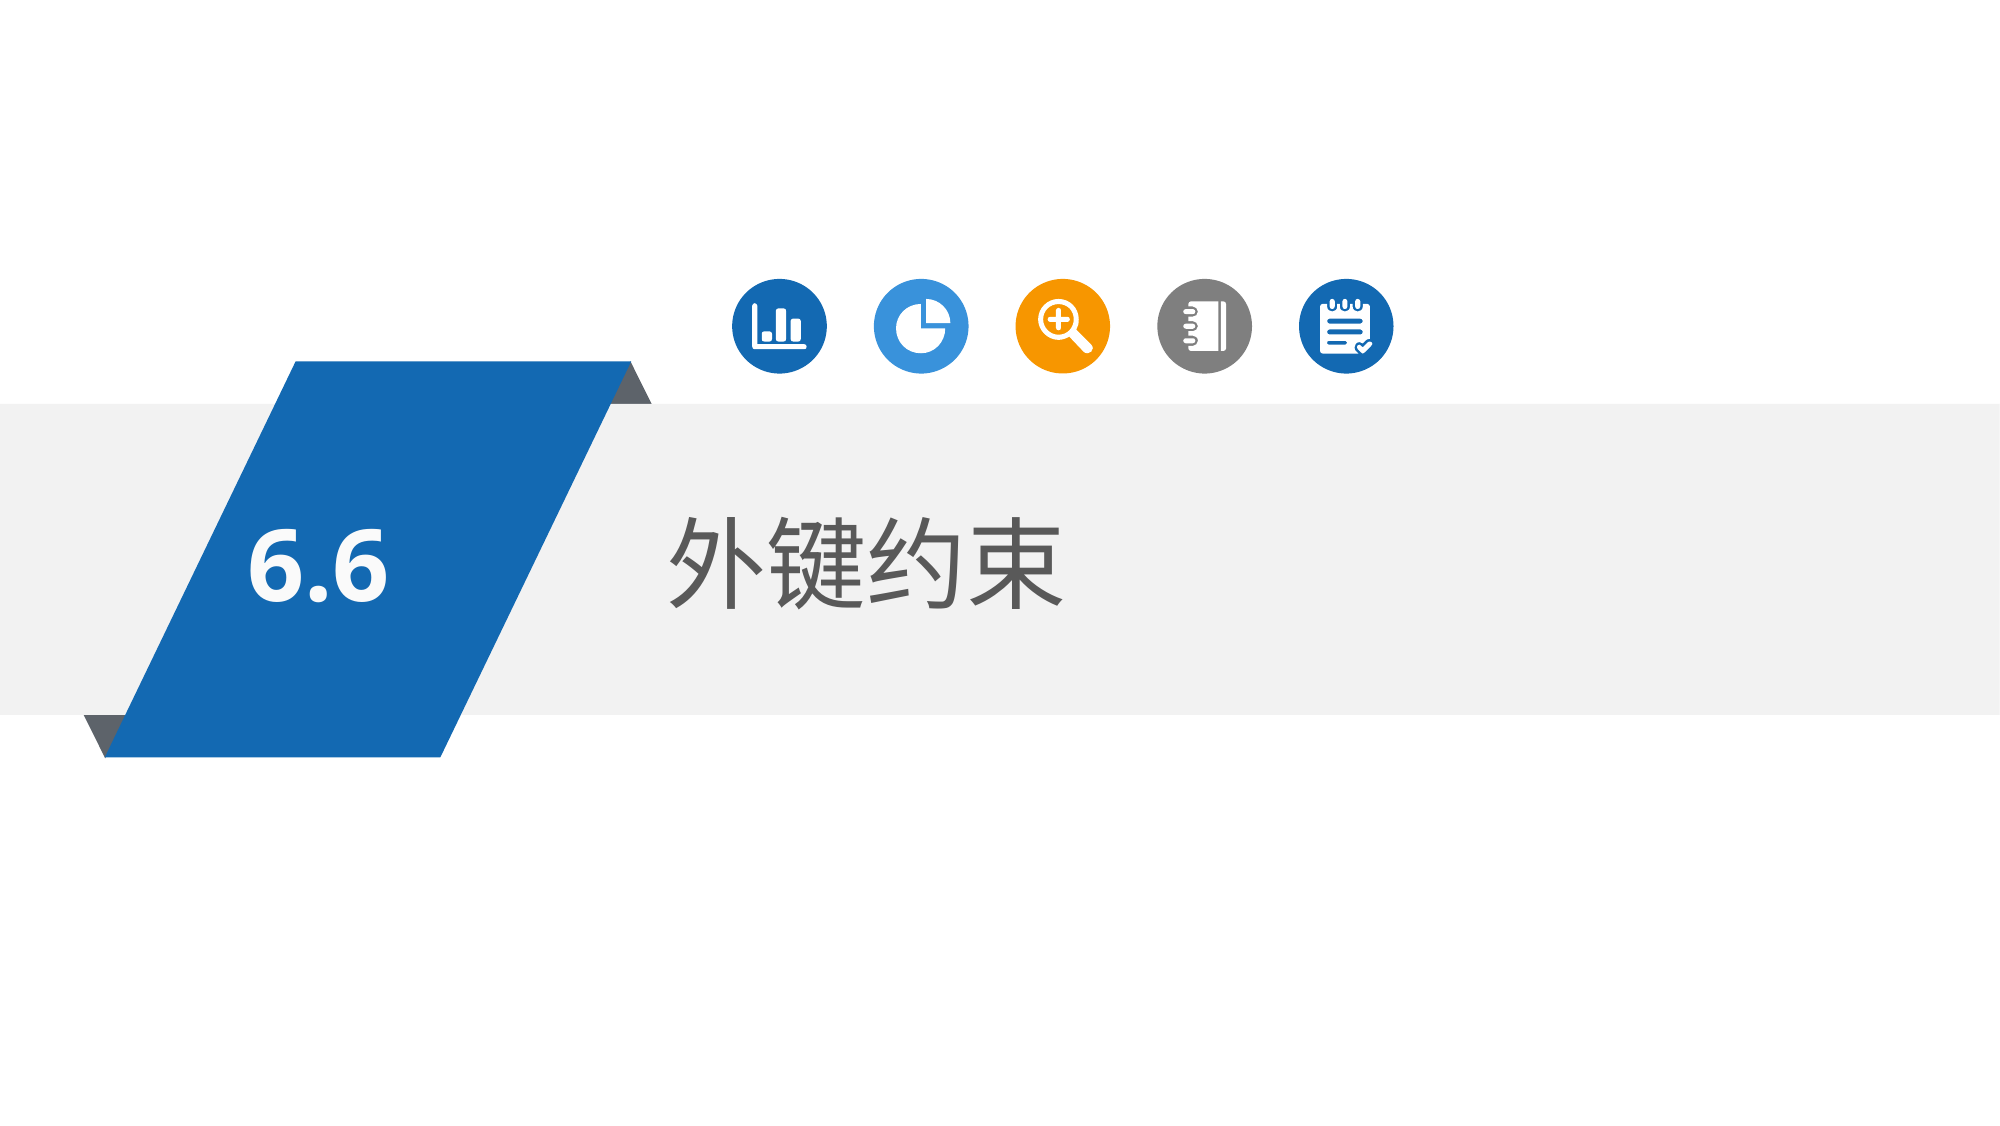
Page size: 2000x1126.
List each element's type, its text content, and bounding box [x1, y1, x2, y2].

text_box 外键约束 [651, 494, 1612, 630]
text_box 6.6 [232, 494, 517, 630]
